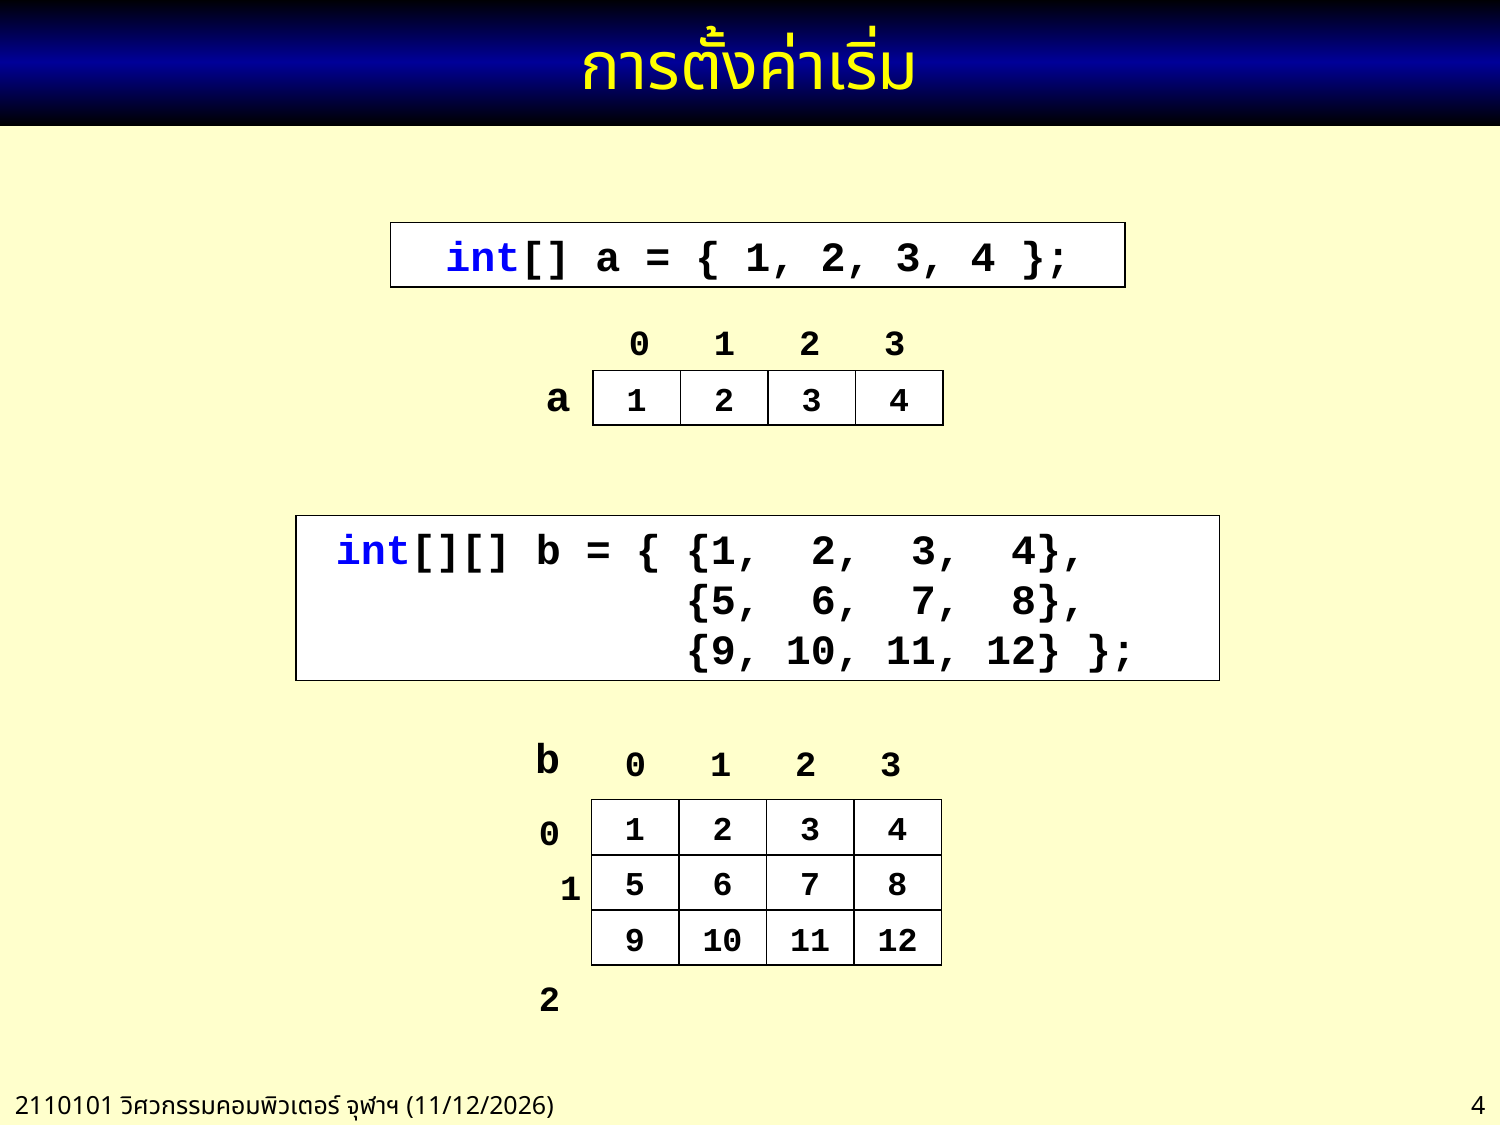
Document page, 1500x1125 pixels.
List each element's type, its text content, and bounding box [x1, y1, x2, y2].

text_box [503, 724, 945, 973]
text_box int[][] b = { {1, 2, 3, 4}, {5, 6, 7, 8}, {9, 10, 11, 12} }; [296, 515, 1220, 681]
title การตั้งค่าเริ่ม [0, 0, 1500, 126]
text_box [504, 312, 944, 428]
text_box int[] a = { 1, 2, 3, 4 }; [390, 222, 1125, 288]
